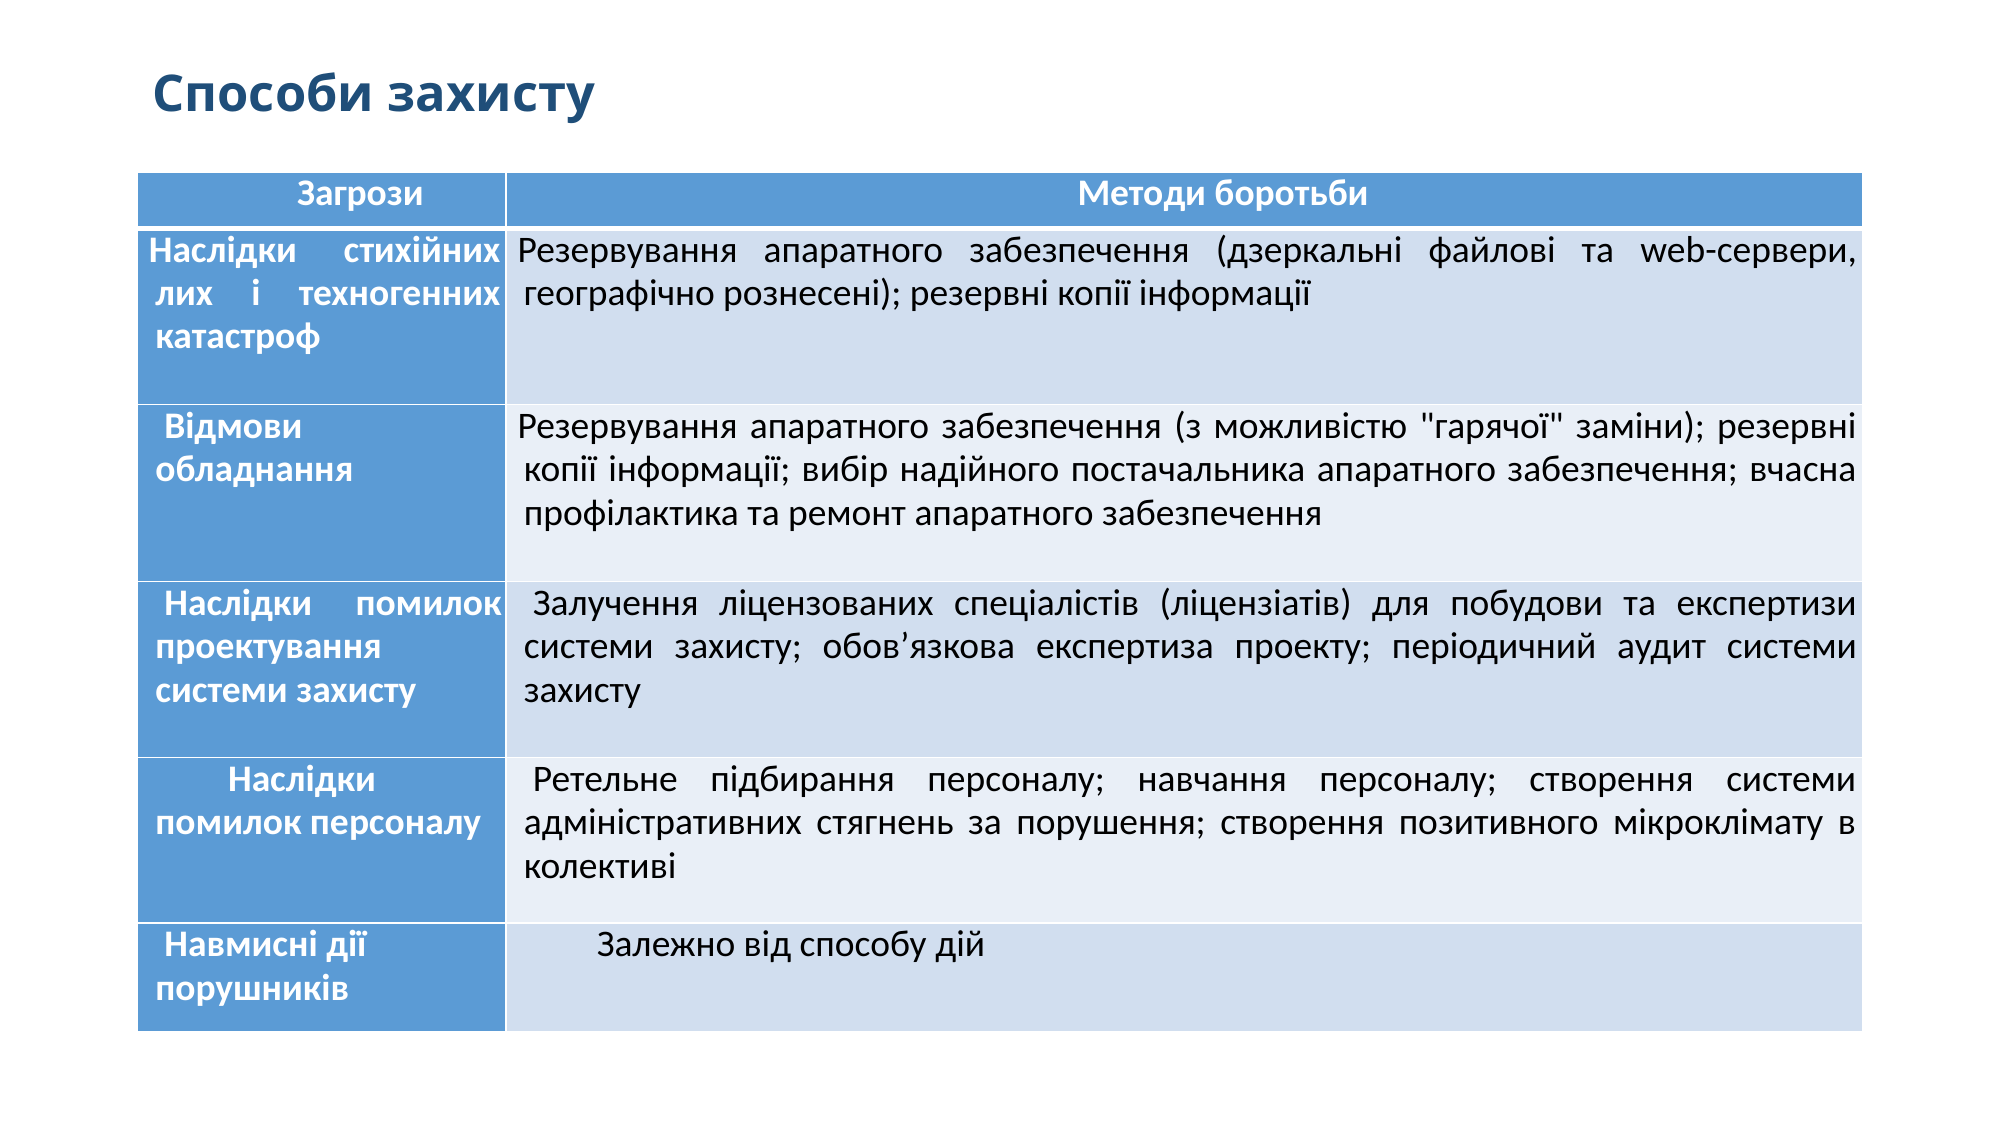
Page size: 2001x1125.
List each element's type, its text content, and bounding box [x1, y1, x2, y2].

title Способи захисту [137, 59, 1863, 131]
table_cell Резервування апаратного забезпечення (з можливістю "гарячої" заміни); резервні копії інформації; вибір надійного постачальника апаратного забезпечення; вчасна профілактика та ремонт апаратного забезпечення [507, 405, 1862, 581]
table_cell Наслідки помилок персоналу [138, 758, 505, 922]
table_header Загрози [138, 173, 505, 226]
table_cell Резервування апаратного забезпечення (дзеркальні файлові та web-сервери, географічно рознесені); резервні копії інформації [507, 231, 1862, 404]
table_cell Навмисні дії порушників [138, 924, 505, 1031]
table_cell Залежно від способу дій [507, 924, 1862, 1031]
table_cell Залучення ліцензованих спеціалістів (ліцензіатів) для побудови та експертизи системи захисту; обов’язкова експертиза проекту; періодичний аудит системи захисту [507, 582, 1862, 757]
table_cell Ретельне підбирання персоналу; навчання персоналу; створення системи адміністративних стягнень за порушення; створення позитивного мікроклімату в колективі [507, 758, 1862, 922]
table_cell Наслідки помилок проектування системи захисту [138, 582, 505, 757]
table_cell Наслідки стихійних лих і техногенних катастроф [138, 231, 505, 404]
table_cell Відмови обладнання [138, 405, 505, 581]
table_header Методи боротьби [507, 173, 1862, 226]
